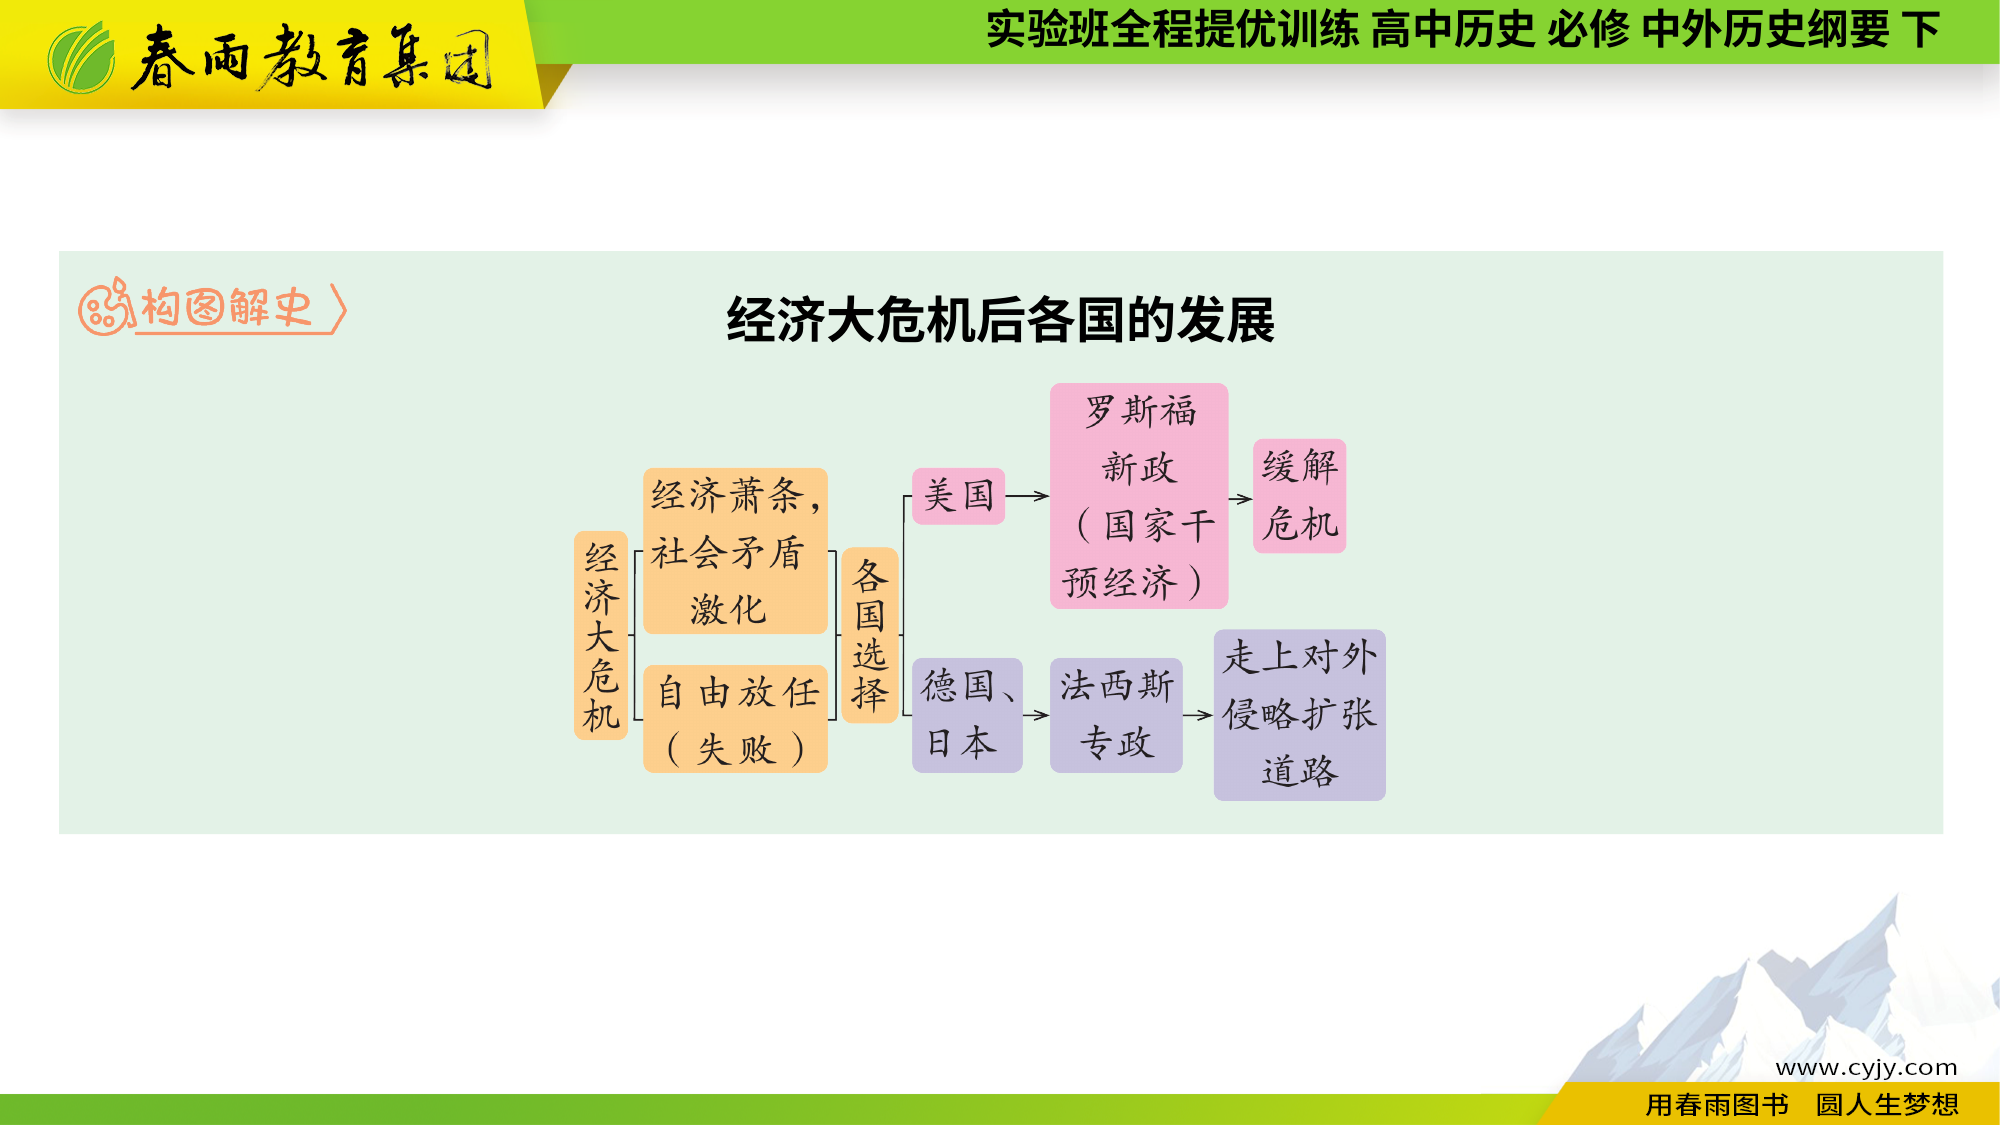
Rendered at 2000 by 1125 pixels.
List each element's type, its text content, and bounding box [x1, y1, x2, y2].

picture [0, 0, 2000, 1125]
list 经济大危机后各国的发展 [59, 251, 1944, 835]
